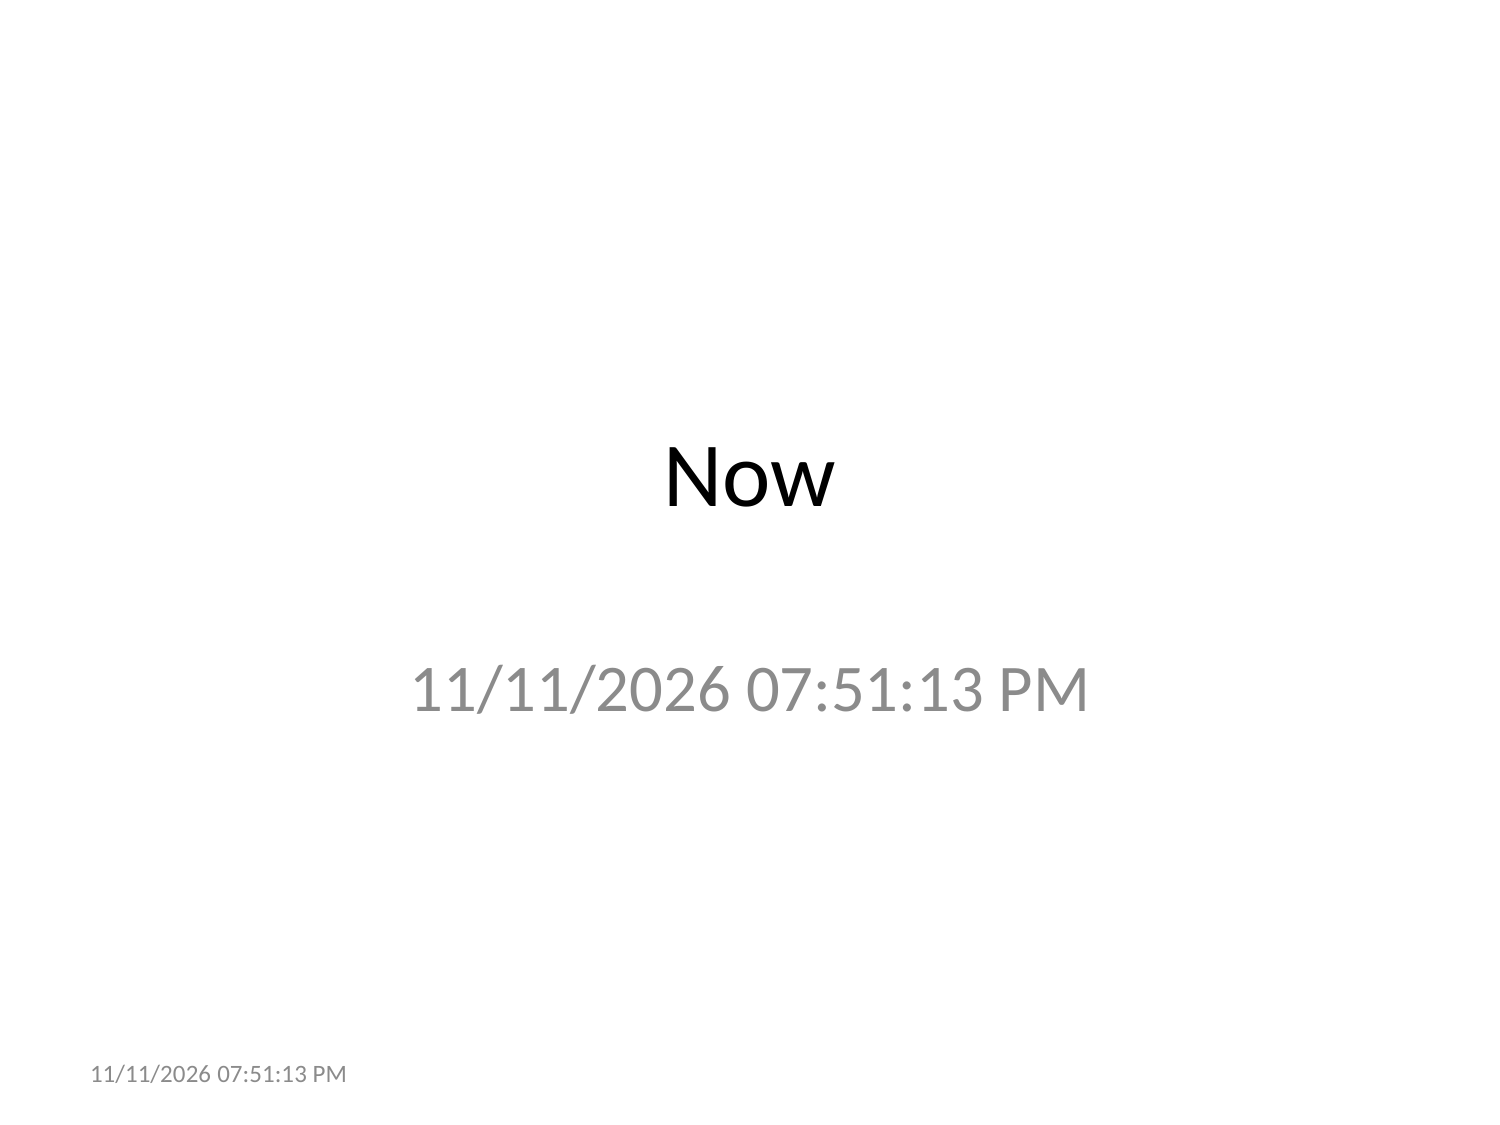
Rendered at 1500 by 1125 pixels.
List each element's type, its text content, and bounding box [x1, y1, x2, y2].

subtitle 2011-12-19 10:20:04 AM [225, 637, 1275, 925]
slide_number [75, 1042, 425, 1103]
title Now [112, 349, 1388, 591]
